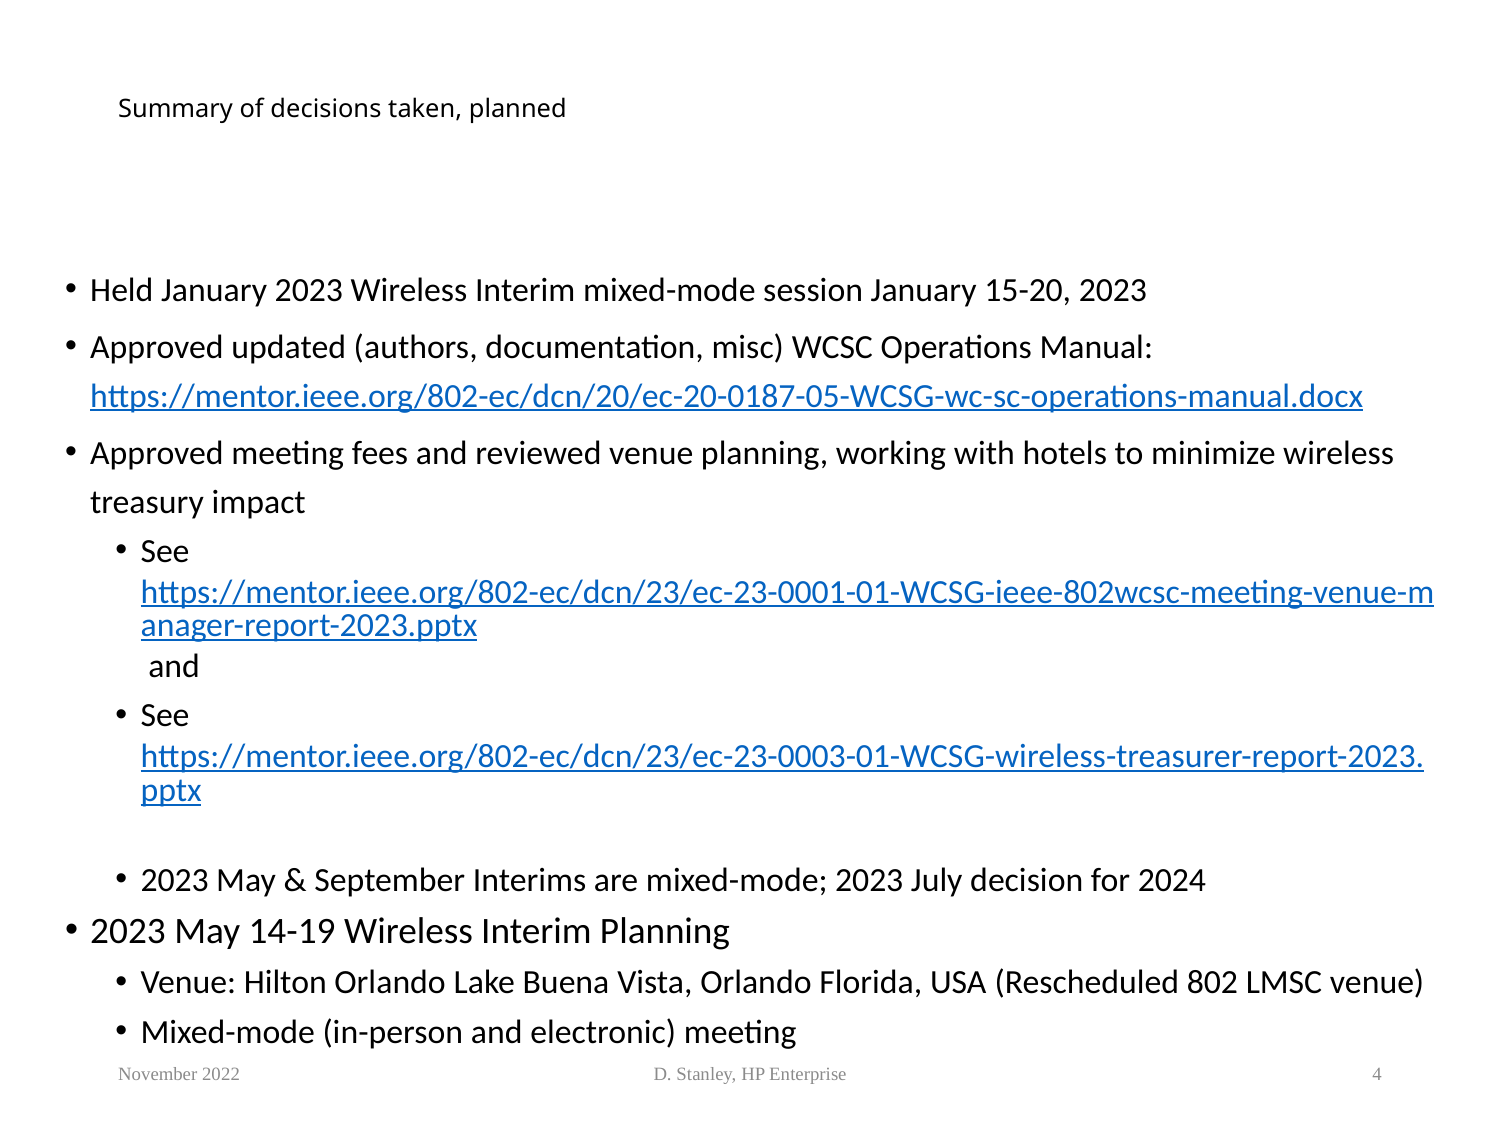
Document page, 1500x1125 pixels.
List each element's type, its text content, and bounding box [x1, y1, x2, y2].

title Summary of decisions taken, planned [103, 59, 1397, 163]
slide_number 4 [1059, 1042, 1397, 1103]
list Held January 2023 Wireless Interim mixed-mode session January 15-20, 2023 Approved updated (authors, documentation, misc) WCSC Operations Manual: https://mentor.ieee.org/802-ec/dcn/20/ec-20-0187-05-WCSG-wc-sc-operations-manual.docx Approved meeting fees and reviewed venue planning, working with hotels to minimize wireless treasury impact See https://mentor.ieee.org/802-ec/dcn/23/ec-23-0001-01-WCSG-ieee-802wcsc-meeting-venue-manager-report-2023.pptx and See https://mentor.ieee.org/802-ec/dcn/23/ec-23-0003-01-WCSG-wireless-treasurer-report-2023.pptx 2023 May & September Interims are mixed-mode; 2023 July decision for 2024 2023 May 14-19 Wireless Interim Planning Venue: Hilton Orlando Lake Buena Vista, Orlando Florida, USA (Rescheduled 802 LMSC venue) Mixed-mode (in-person and electronic) meeting [50, 217, 1450, 1043]
footer D. Stanley, HP Enterprise [496, 1042, 1004, 1103]
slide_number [103, 1042, 441, 1103]
